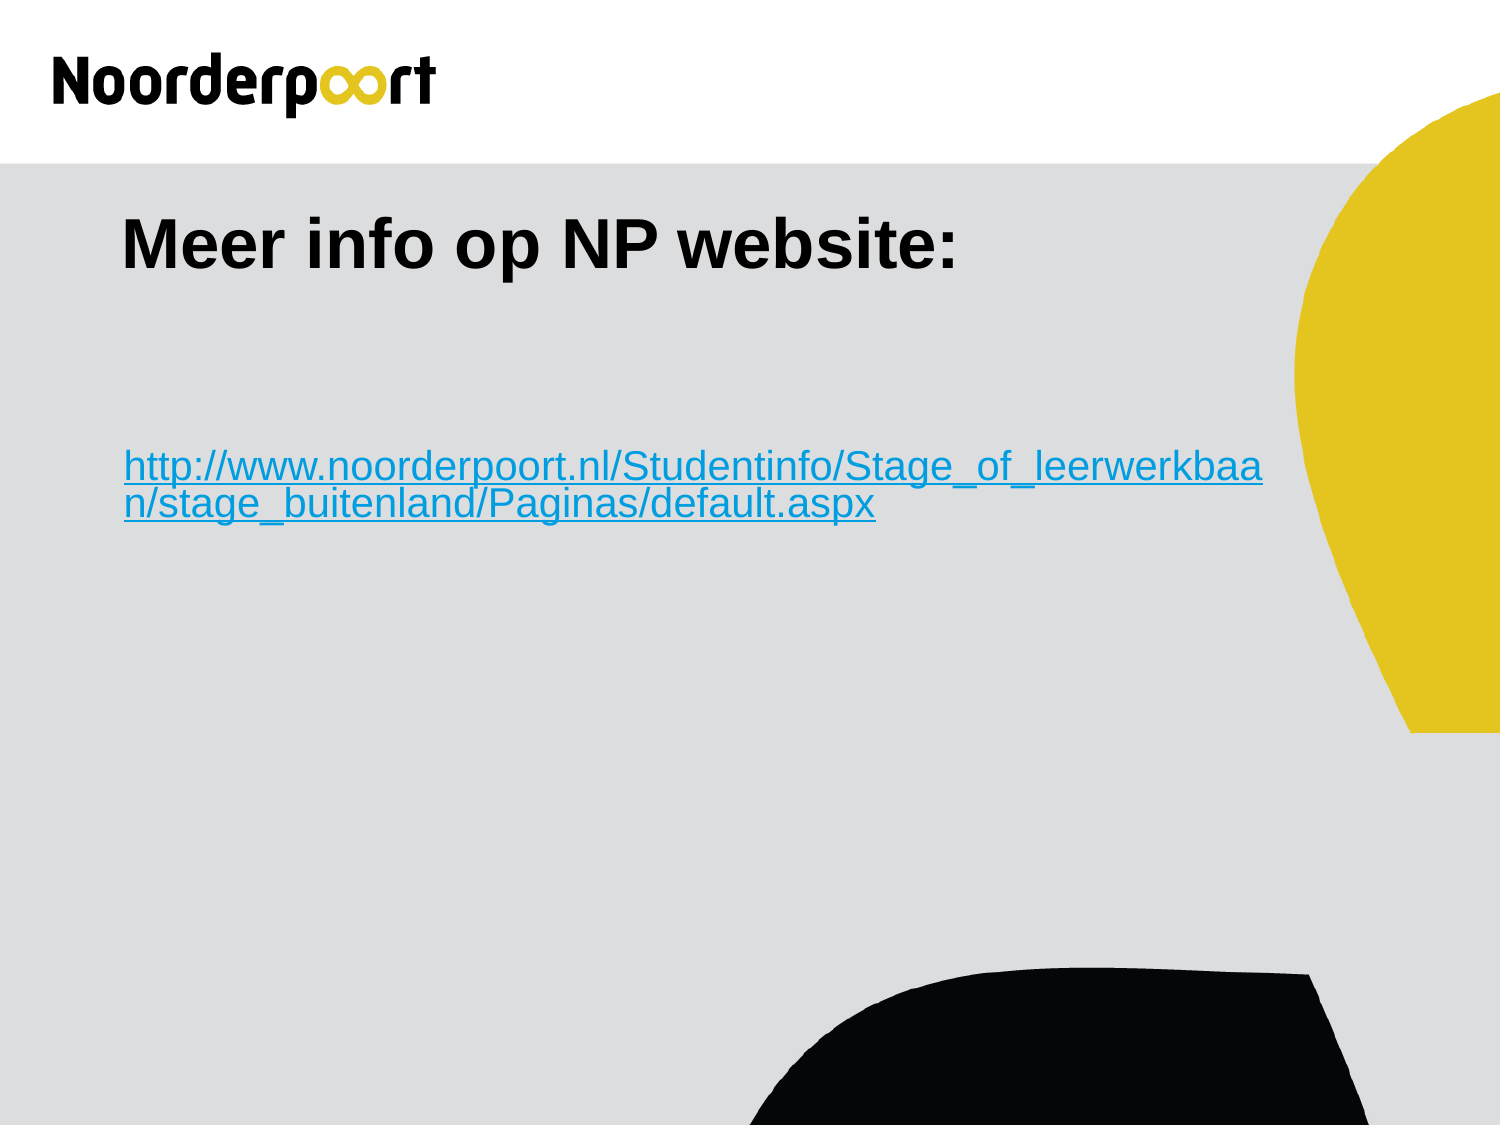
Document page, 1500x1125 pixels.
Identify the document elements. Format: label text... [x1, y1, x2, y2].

picture [0, 0, 1500, 1125]
title Meer info op NP website: [106, 187, 1290, 294]
list http://www.noorderpoort.nl/Studentinfo/Stage_of_leerwerkbaan/stage_buitenland/Paginas/default.aspx [108, 343, 1292, 927]
